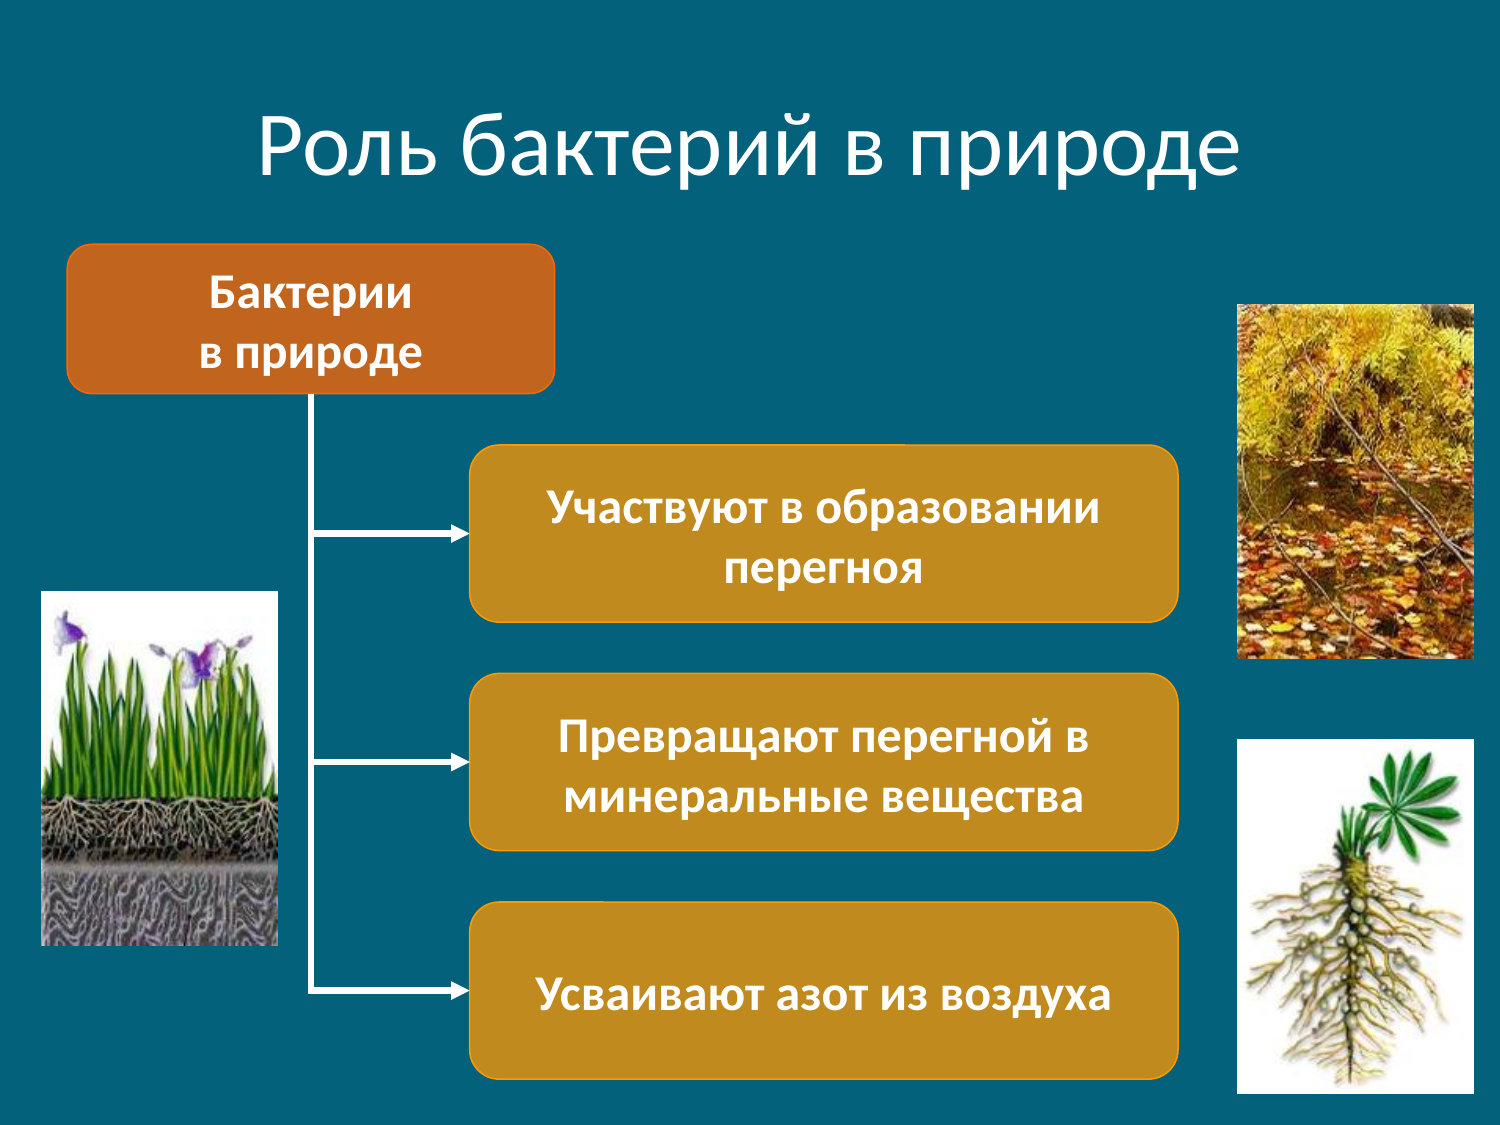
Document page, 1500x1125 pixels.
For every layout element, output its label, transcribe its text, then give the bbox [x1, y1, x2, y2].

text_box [310, 393, 1179, 1080]
title Роль бактерий в природе [75, 45, 1425, 233]
text_box Бактерии в природе [67, 244, 555, 394]
picture [1238, 305, 1473, 658]
picture [1238, 740, 1473, 1093]
picture [42, 592, 277, 945]
